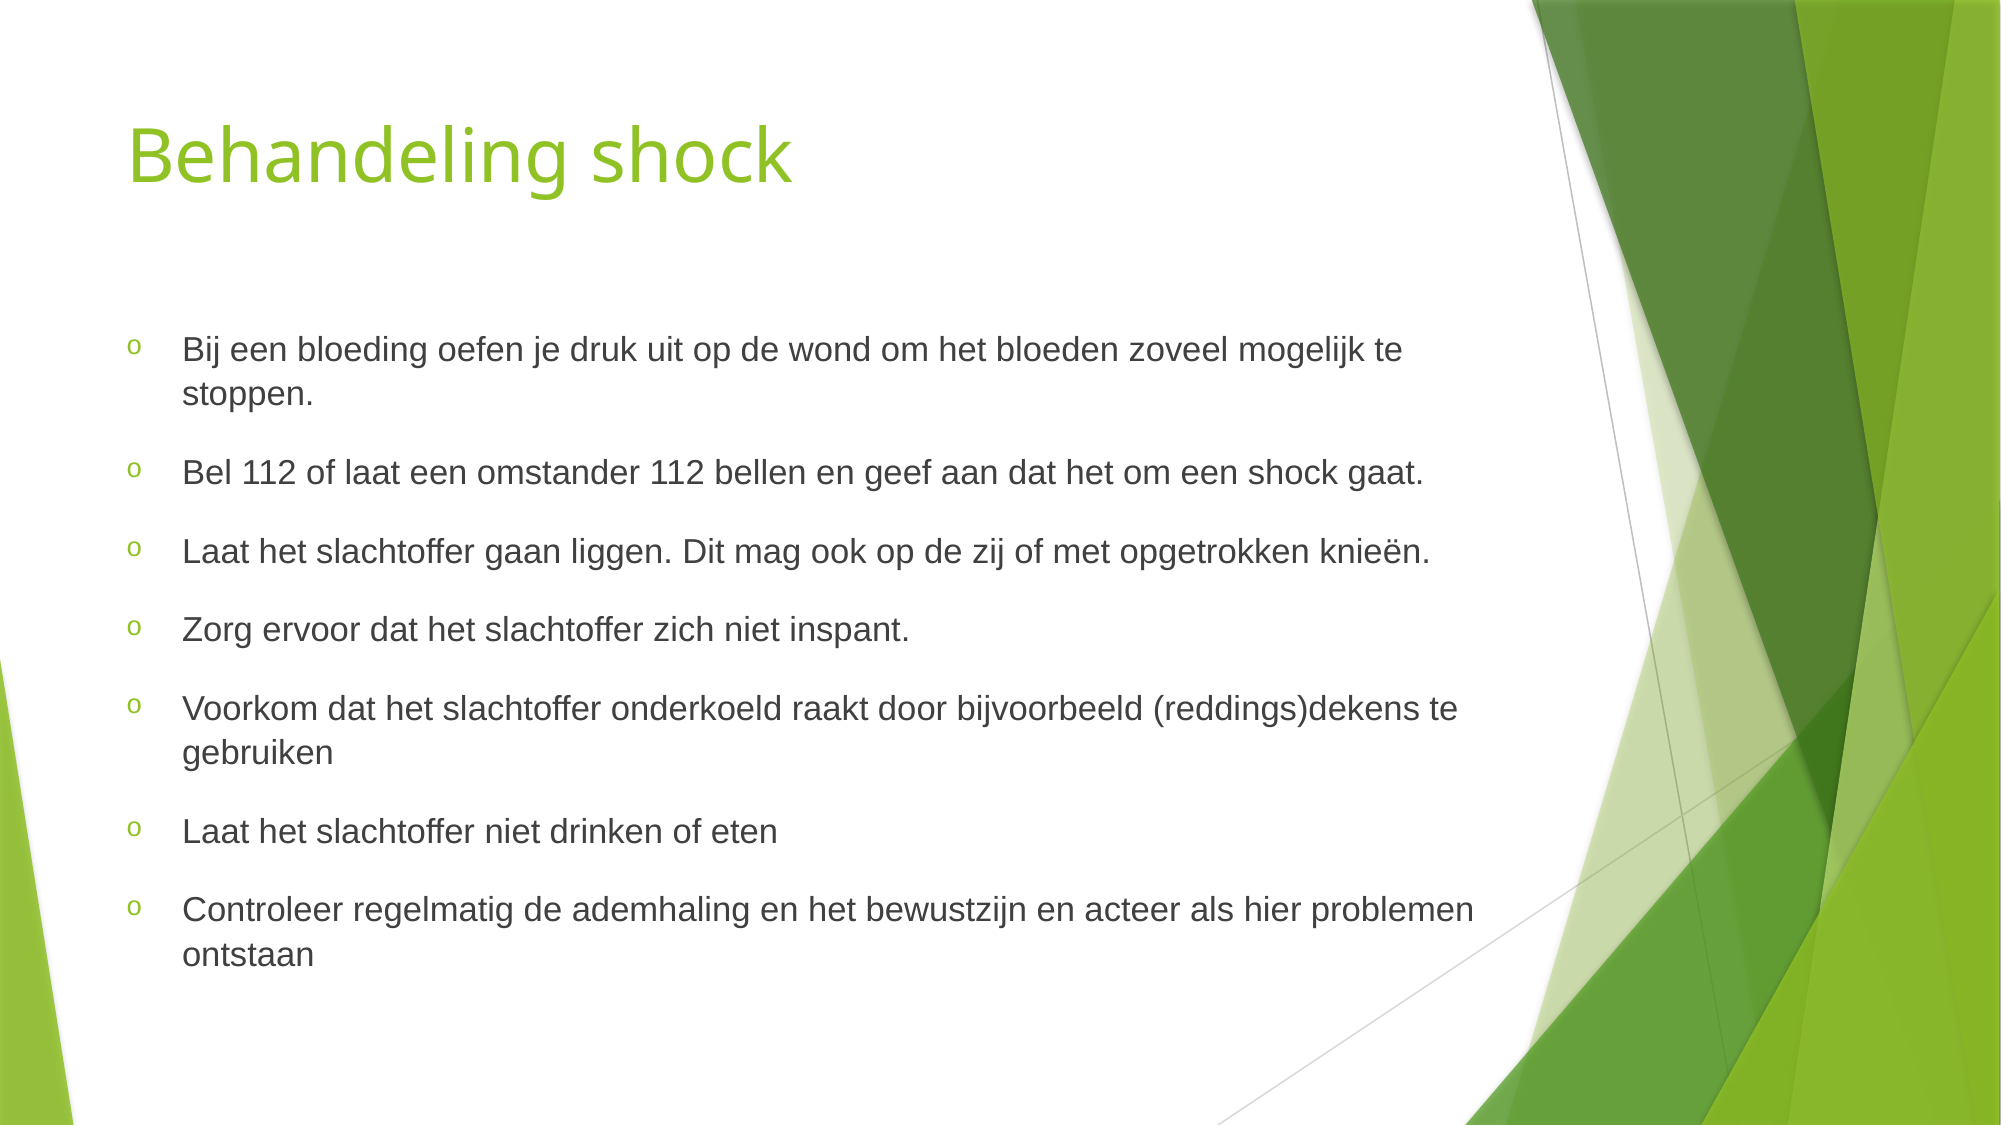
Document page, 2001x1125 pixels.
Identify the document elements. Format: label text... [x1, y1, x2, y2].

list Bij een bloeding oefen je druk uit op de wond om het bloeden zoveel mogelijk te stoppen. Bel 112 of laat een omstander 112 bellen en geef aan dat het om een shock gaat. Laat het slachtoffer gaan liggen. Dit mag ook op de zij of met opgetrokken knieën. Zorg ervoor dat het slachtoffer zich niet inspant. Voorkom dat het slachtoffer onderkoeld raakt door bijvoorbeeld (reddings)dekens te gebruiken Laat het slachtoffer niet drinken of eten Controleer regelmatig de ademhaling en het bewustzijn en acteer als hier problemen ontstaan [111, 316, 1522, 991]
title Behandeling shock [111, 99, 1522, 316]
